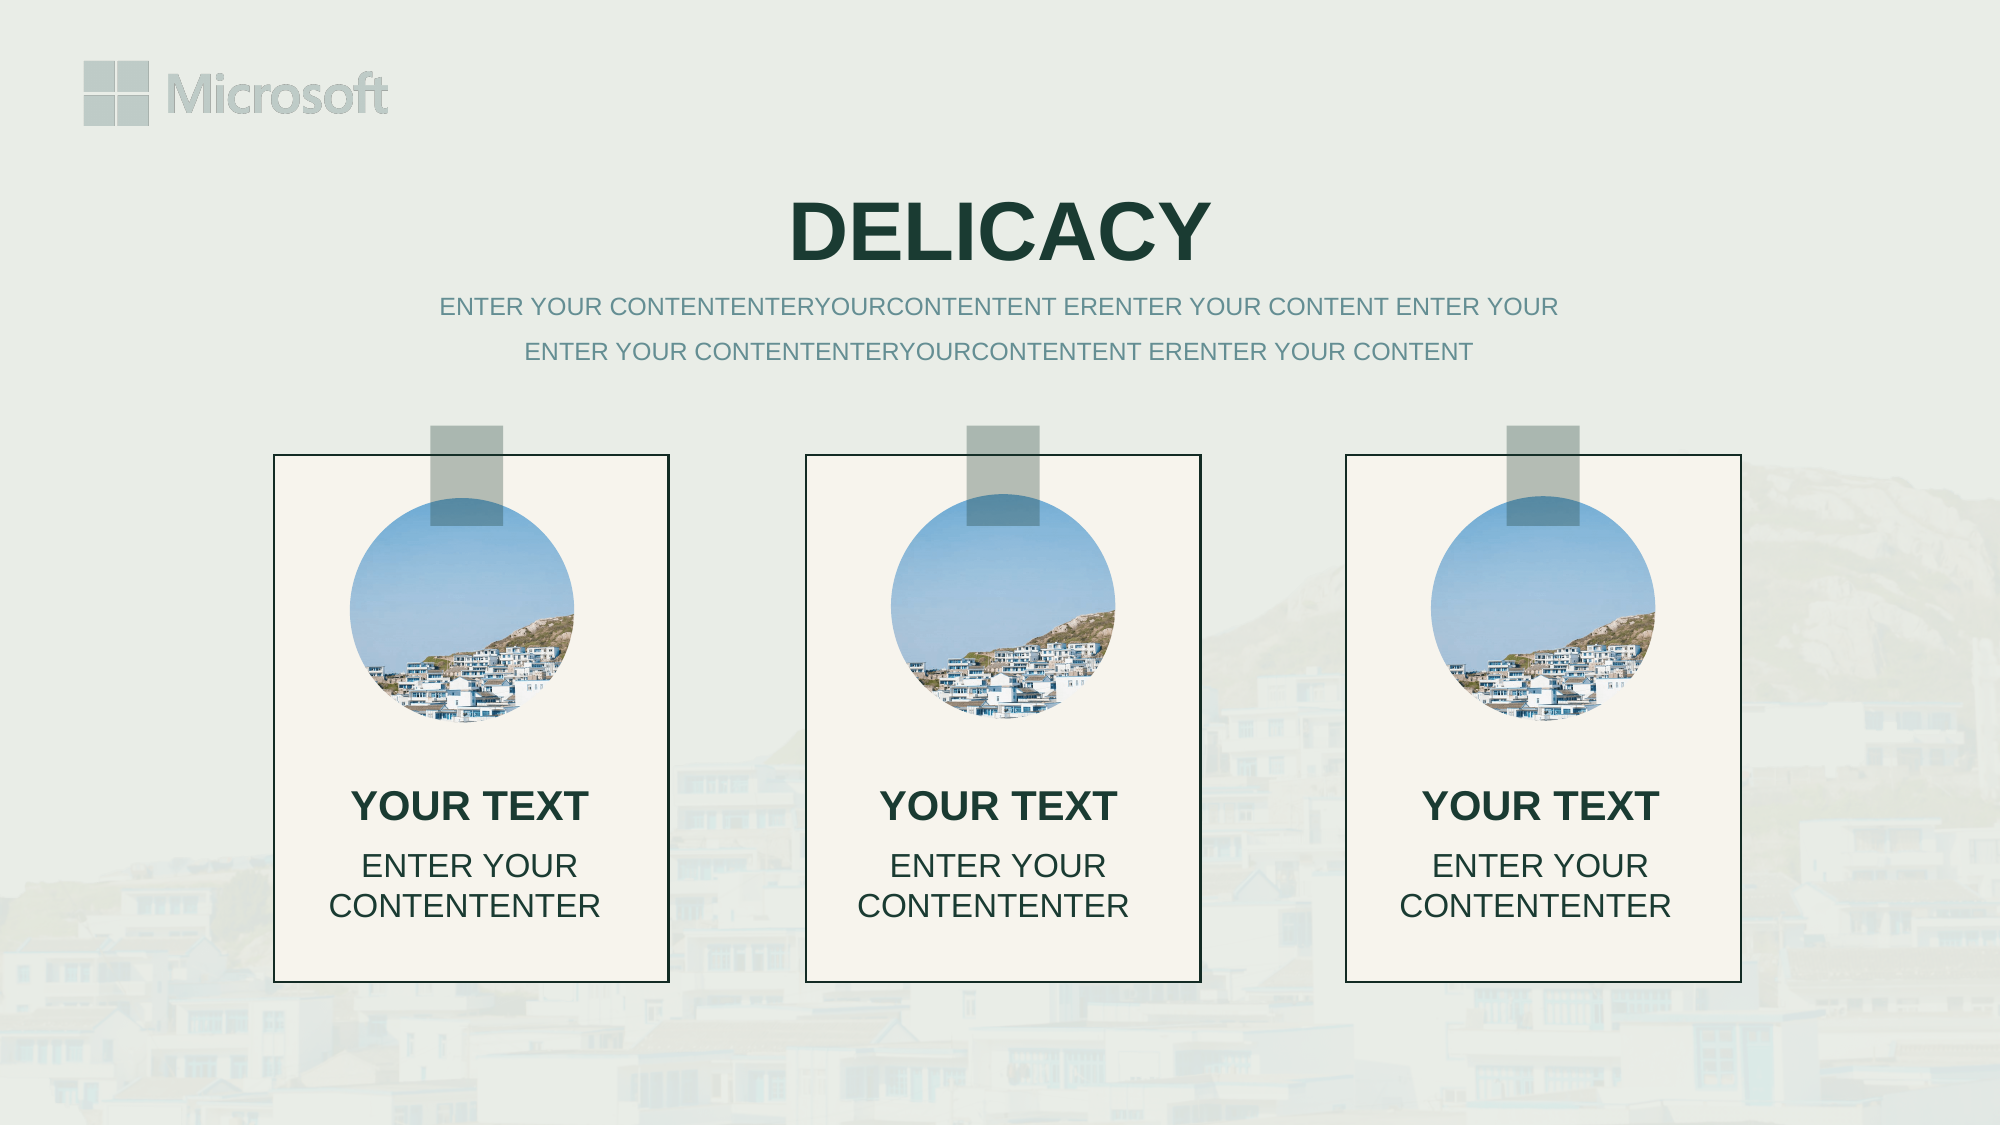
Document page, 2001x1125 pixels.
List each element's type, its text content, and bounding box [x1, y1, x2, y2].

text_box YOUR TEXT [301, 771, 638, 837]
text_box [966, 425, 1041, 494]
picture [890, 494, 1116, 719]
text_box DELICACY [643, 169, 1359, 268]
picture [1430, 496, 1656, 721]
text_box YOUR TEXT [830, 771, 1167, 837]
text_box ENTER YOUR CONTENTENTERYOURCONTENTENT ERENTER YOUR CONTENT ENTER YOUR ENTER YOUR CONTENTENTERYOURCONTENTENT ERENTER YOUR CONTENT [165, 268, 1835, 373]
text_box ENTER YOUR CONTENTENTER [1354, 836, 1727, 932]
picture [19, 0, 453, 191]
text_box ENTER YOUR CONTENTENTER [812, 836, 1185, 932]
text_box [805, 454, 1202, 983]
text_box YOUR TEXT [1372, 771, 1709, 837]
text_box ENTER YOUR CONTENTENTER [284, 836, 656, 932]
text_box [429, 425, 504, 498]
text_box [273, 454, 670, 983]
picture [349, 498, 575, 723]
text_box [1506, 425, 1581, 496]
text_box [1345, 454, 1742, 983]
